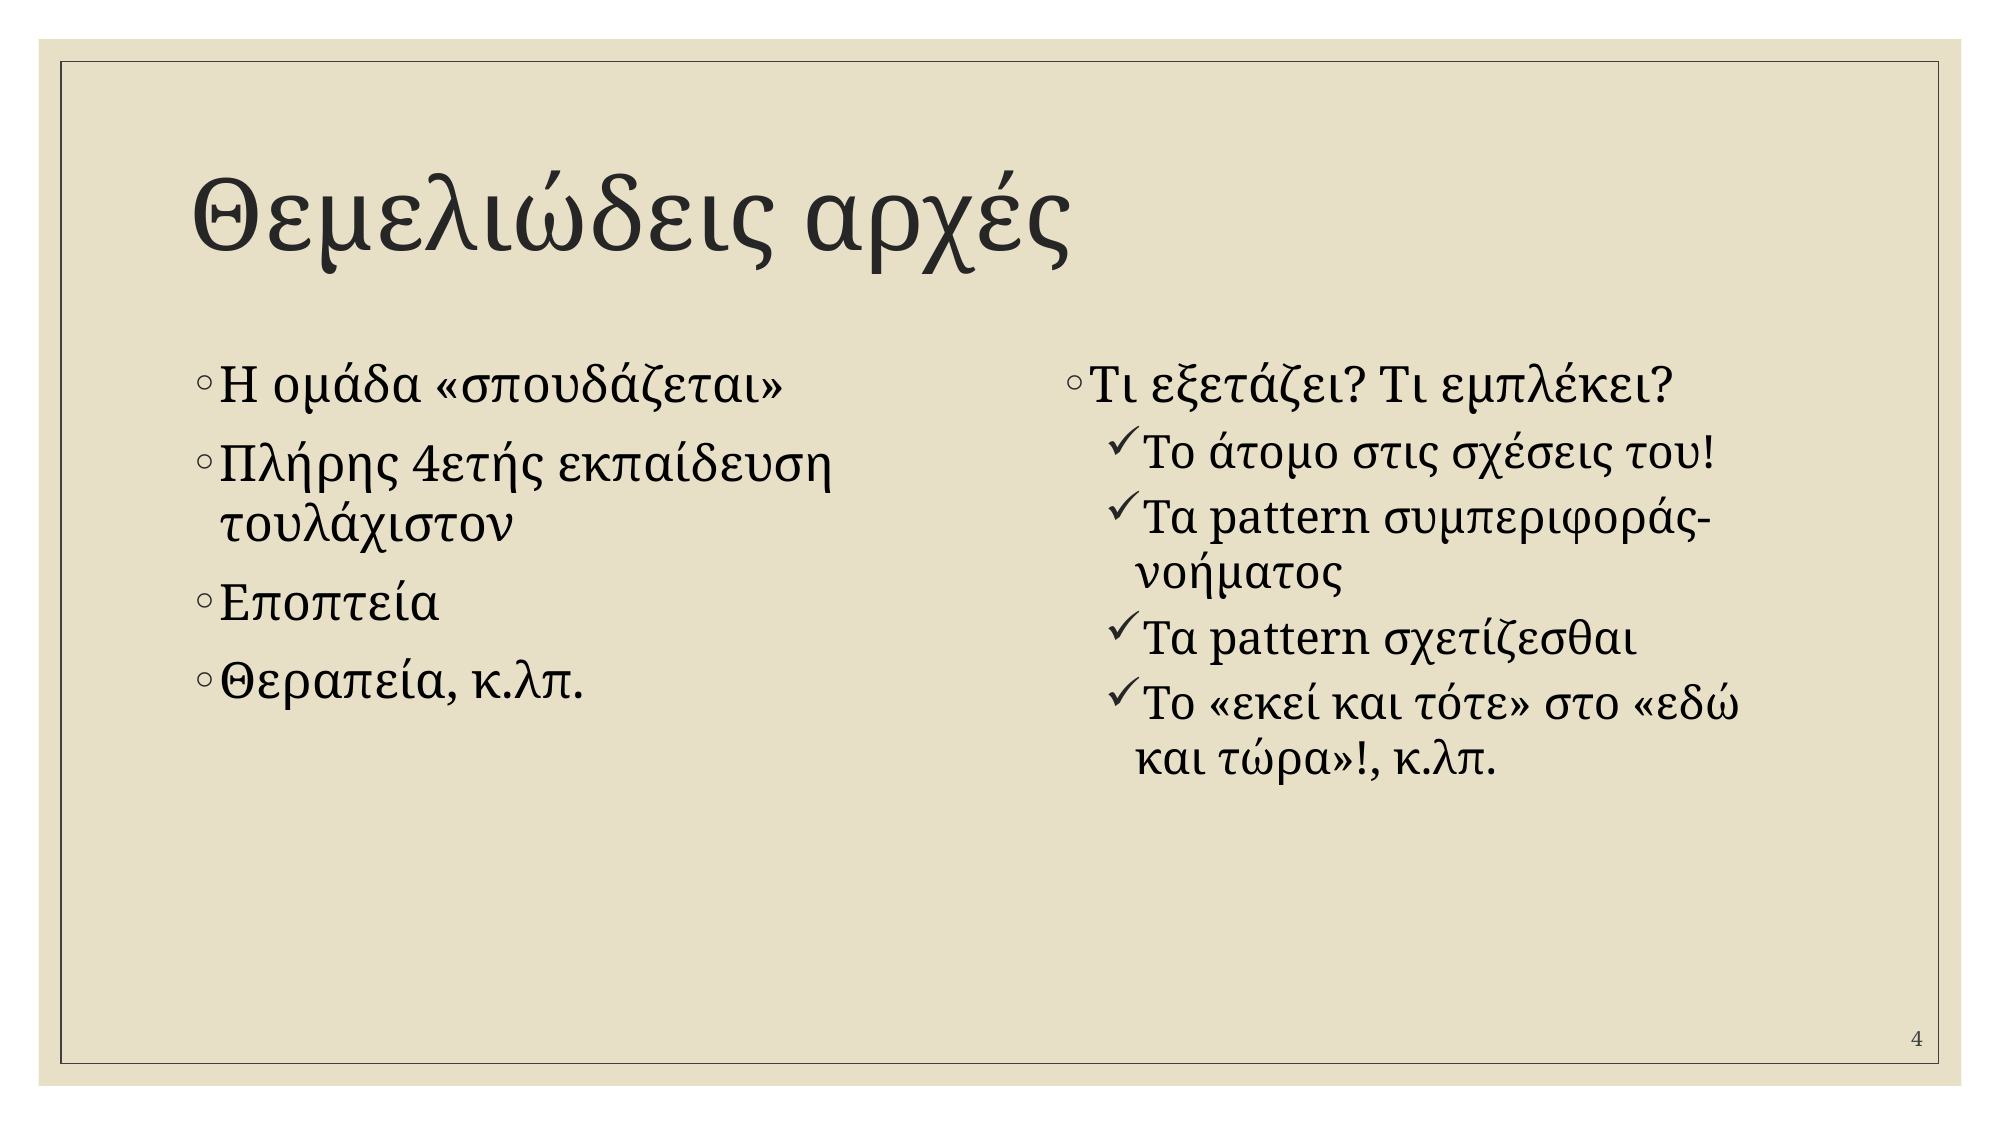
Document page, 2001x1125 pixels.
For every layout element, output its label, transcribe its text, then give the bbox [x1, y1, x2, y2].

list Τι εξετάζει? Τι εμπλέκει? Το άτομο στις σχέσεις του! Τα pattern συμπεριφοράς-νοήματος Τα pattern σχετίζεσθαι Το «εκεί και τότε» στο «εδώ και τώρα»!, κ.λπ. [1044, 345, 1825, 960]
list Η ομάδα «σπουδάζεται» Πλήρης 4ετής εκπαίδευση τουλάχιστον Εποπτεία Θεραπεία, κ.λπ. [174, 345, 955, 960]
slide_number 4 [1697, 1019, 1938, 1062]
title Θεμελιώδεις αρχές [174, 105, 1825, 331]
